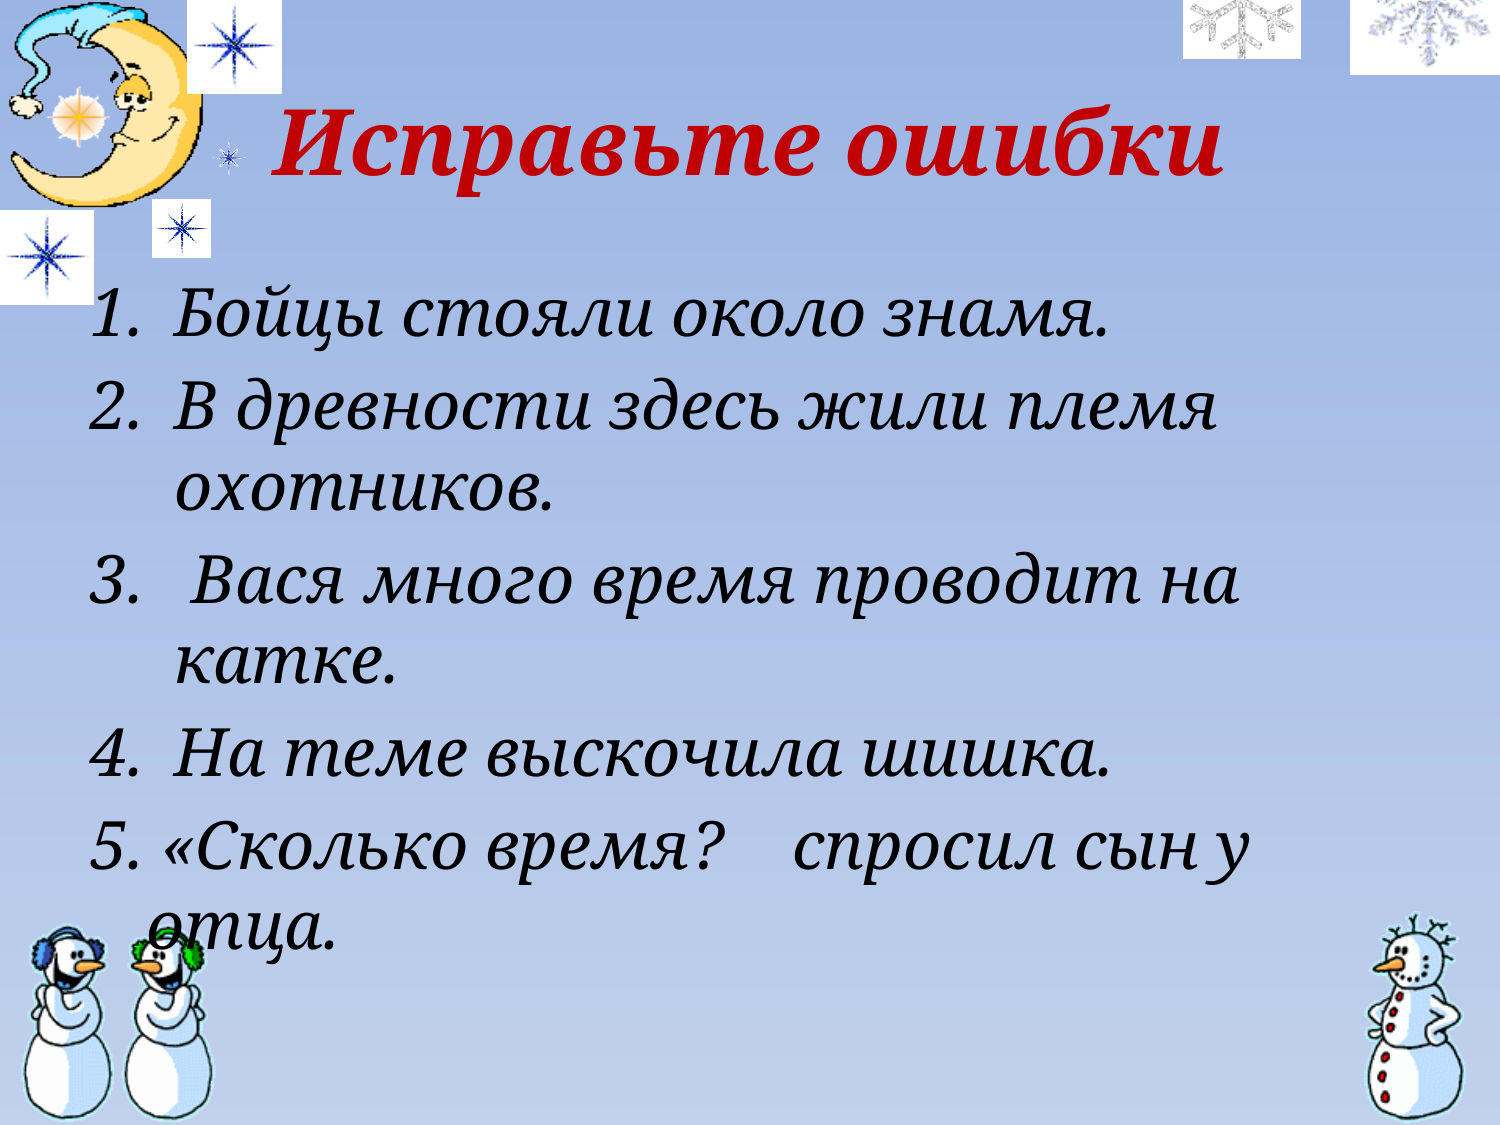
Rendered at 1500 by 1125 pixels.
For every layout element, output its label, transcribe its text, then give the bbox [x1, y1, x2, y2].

picture [0, 913, 225, 1125]
picture [152, 233, 211, 258]
title Исправьте ошибки [75, 45, 1425, 233]
picture [1350, 0, 1500, 75]
picture [0, 0, 282, 305]
list Бойцы стояли около знамя. В древности здесь жили племя охотников. Вася много время проводит на катке. На теме выскочила шишка. 5. «Сколько время? спросил сын у отца. [75, 262, 1425, 1005]
picture [1183, 0, 1301, 45]
picture [1340, 904, 1500, 1125]
